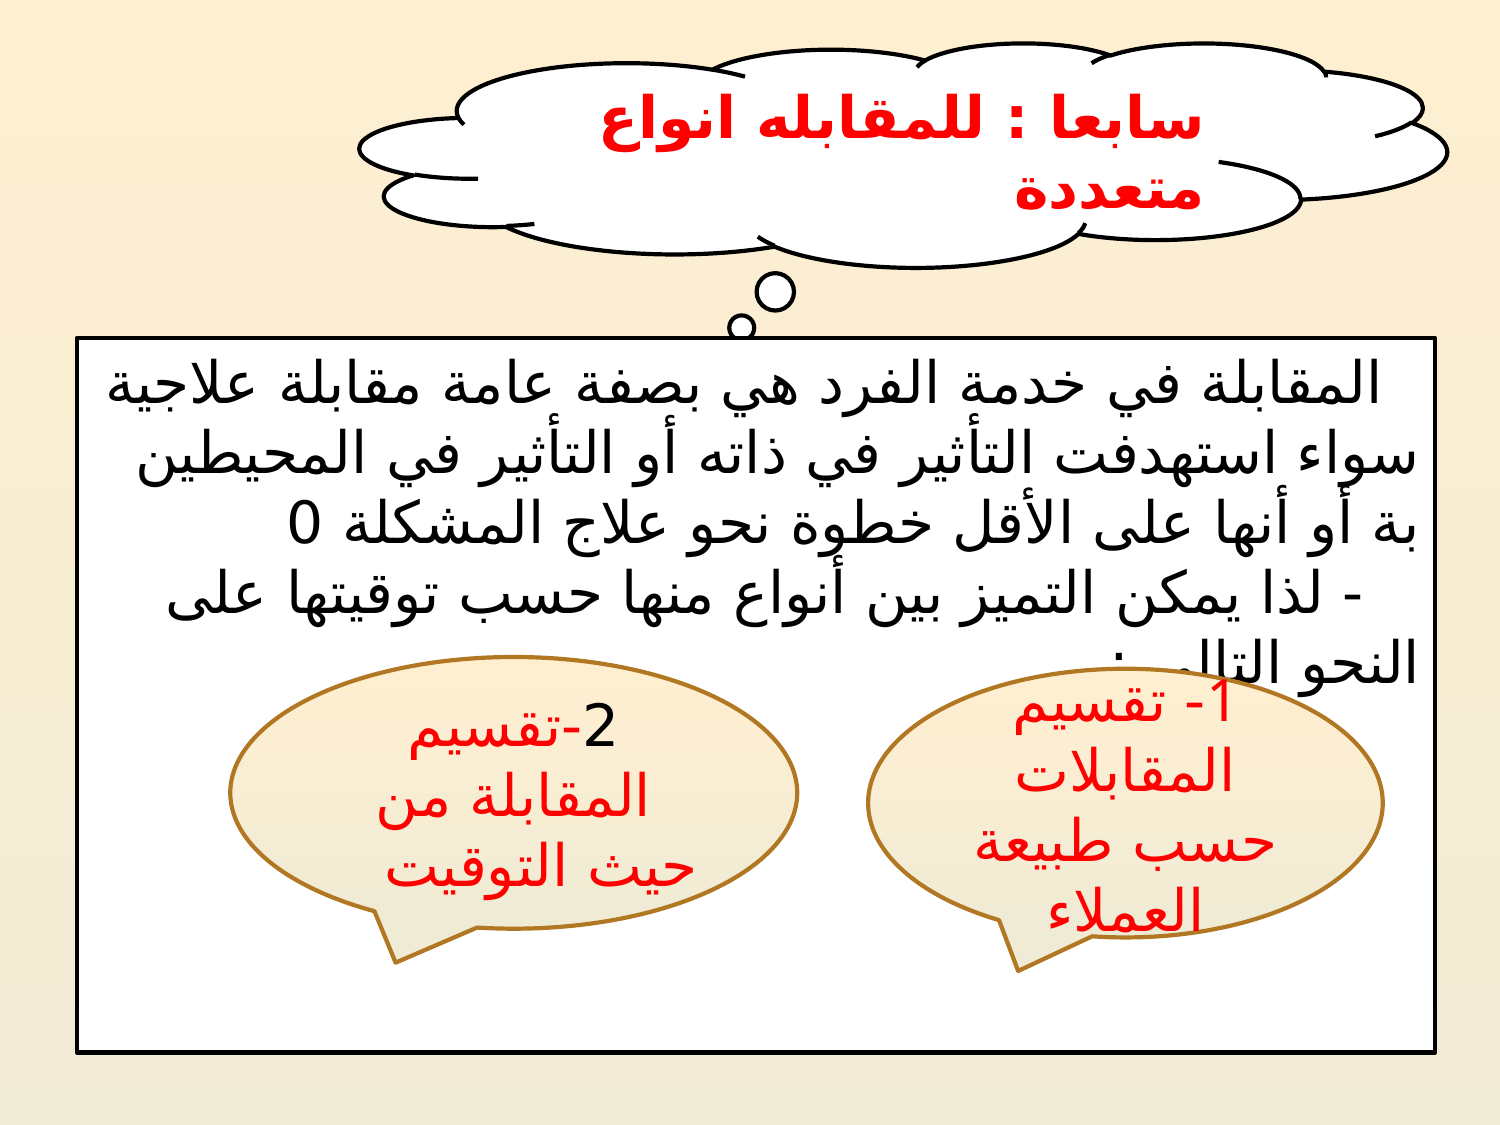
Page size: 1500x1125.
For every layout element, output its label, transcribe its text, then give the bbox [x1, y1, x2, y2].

text_box سابعا : للمقابله انواع متعددة [754, 271, 797, 313]
text_box 2-تقسيم المقابلة من حيث التوقيت [228, 654, 800, 965]
text_box 1- تقسيم المقابلات حسب طبيعة العملاء [866, 666, 1385, 973]
text_box سابعا : للمقابله انواع متعددة [357, 41, 1450, 271]
text_box سابعا : للمقابله انواع متعددة [727, 313, 757, 336]
text_box المقابلة في خدمة الفرد هي بصفة عامة مقابلة علاجية سواء استهدفت التأثير في ذاته أو التأثير في المحيطين بة أو أنها على الأقل خطوة نحو علاج المشكلة 0 - لذا يمكن التميز بين أنواع منها حسب توقيتها على النحو التالي : [75, 336, 1437, 1055]
